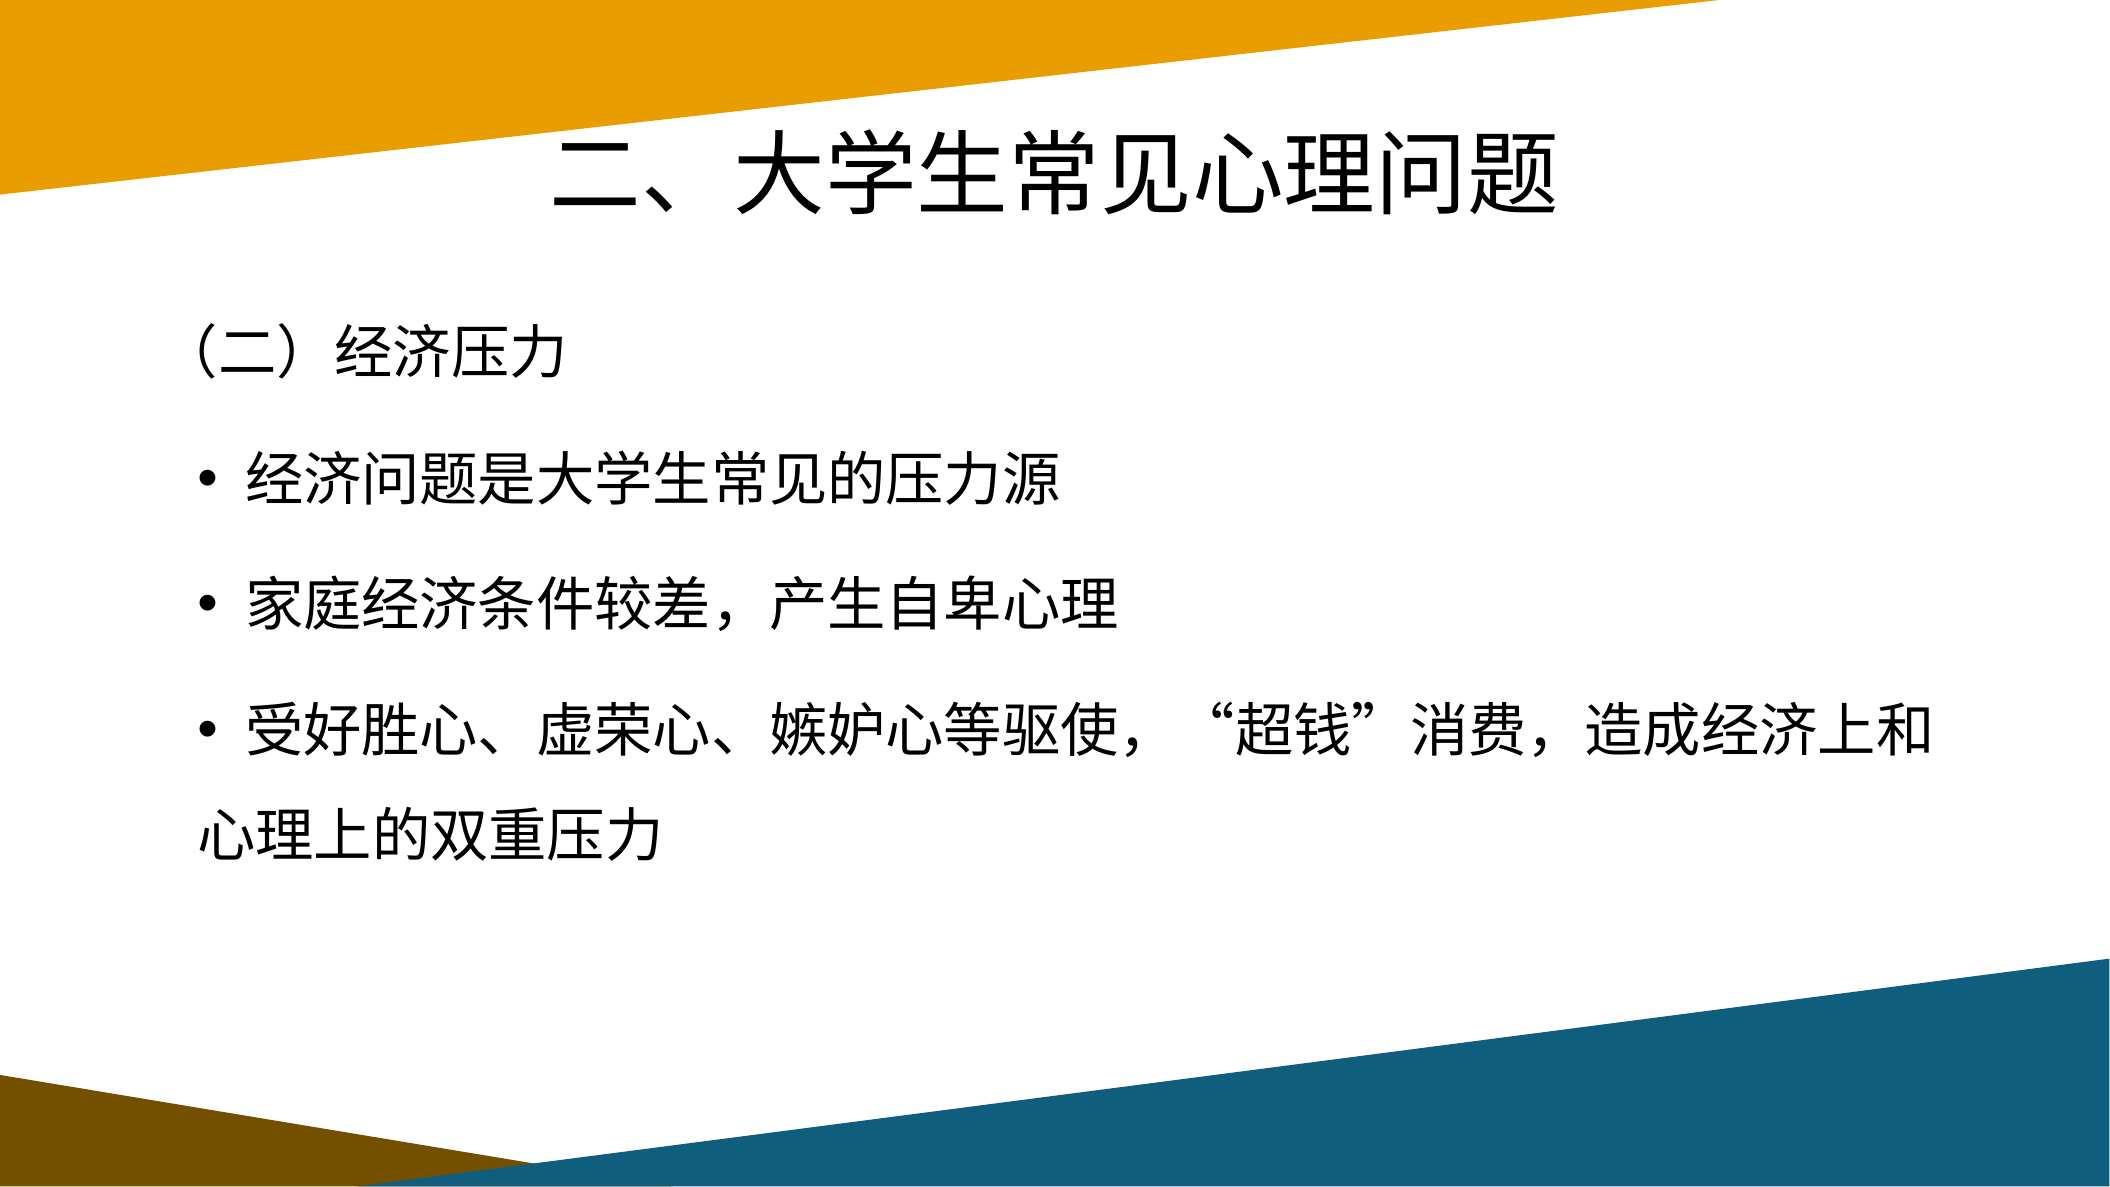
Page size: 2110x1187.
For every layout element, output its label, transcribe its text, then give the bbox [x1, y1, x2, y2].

title 二、大学生常见心理问题 [145, 63, 1965, 293]
list （二）经济压力 经济问题是大学生常见的压力源 家庭经济条件较差，产生自卑心理 受好胜心、虚荣心、嫉妒心等驱使，“超钱”消费，造成经济上和心理上的双重压力 [145, 315, 1965, 1069]
